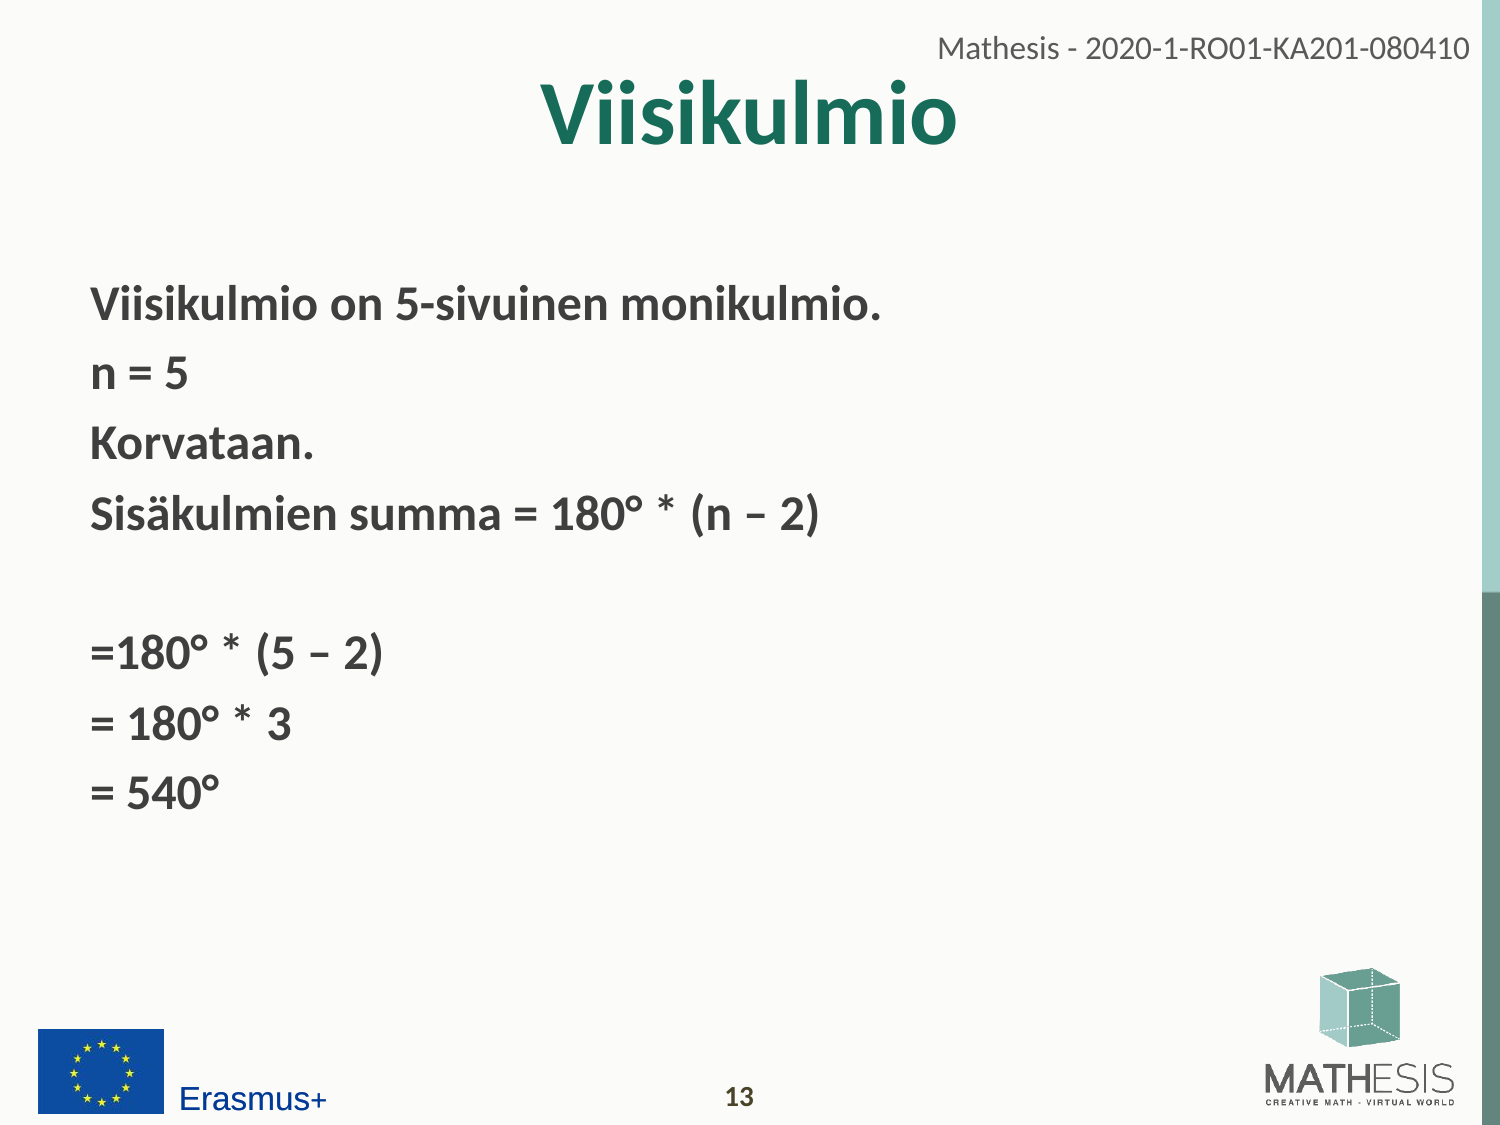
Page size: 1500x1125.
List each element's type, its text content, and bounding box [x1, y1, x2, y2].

list Viisikulmio on 5-sivuinen monikulmio. n = 5 Korvataan. Sisäkulmien summa = 180° * (n – 2) =180° * (5 – 2) = 180° * 3 = 540° [75, 262, 1425, 1005]
title Viisikulmio [75, 45, 1425, 233]
picture [38, 1029, 164, 1114]
